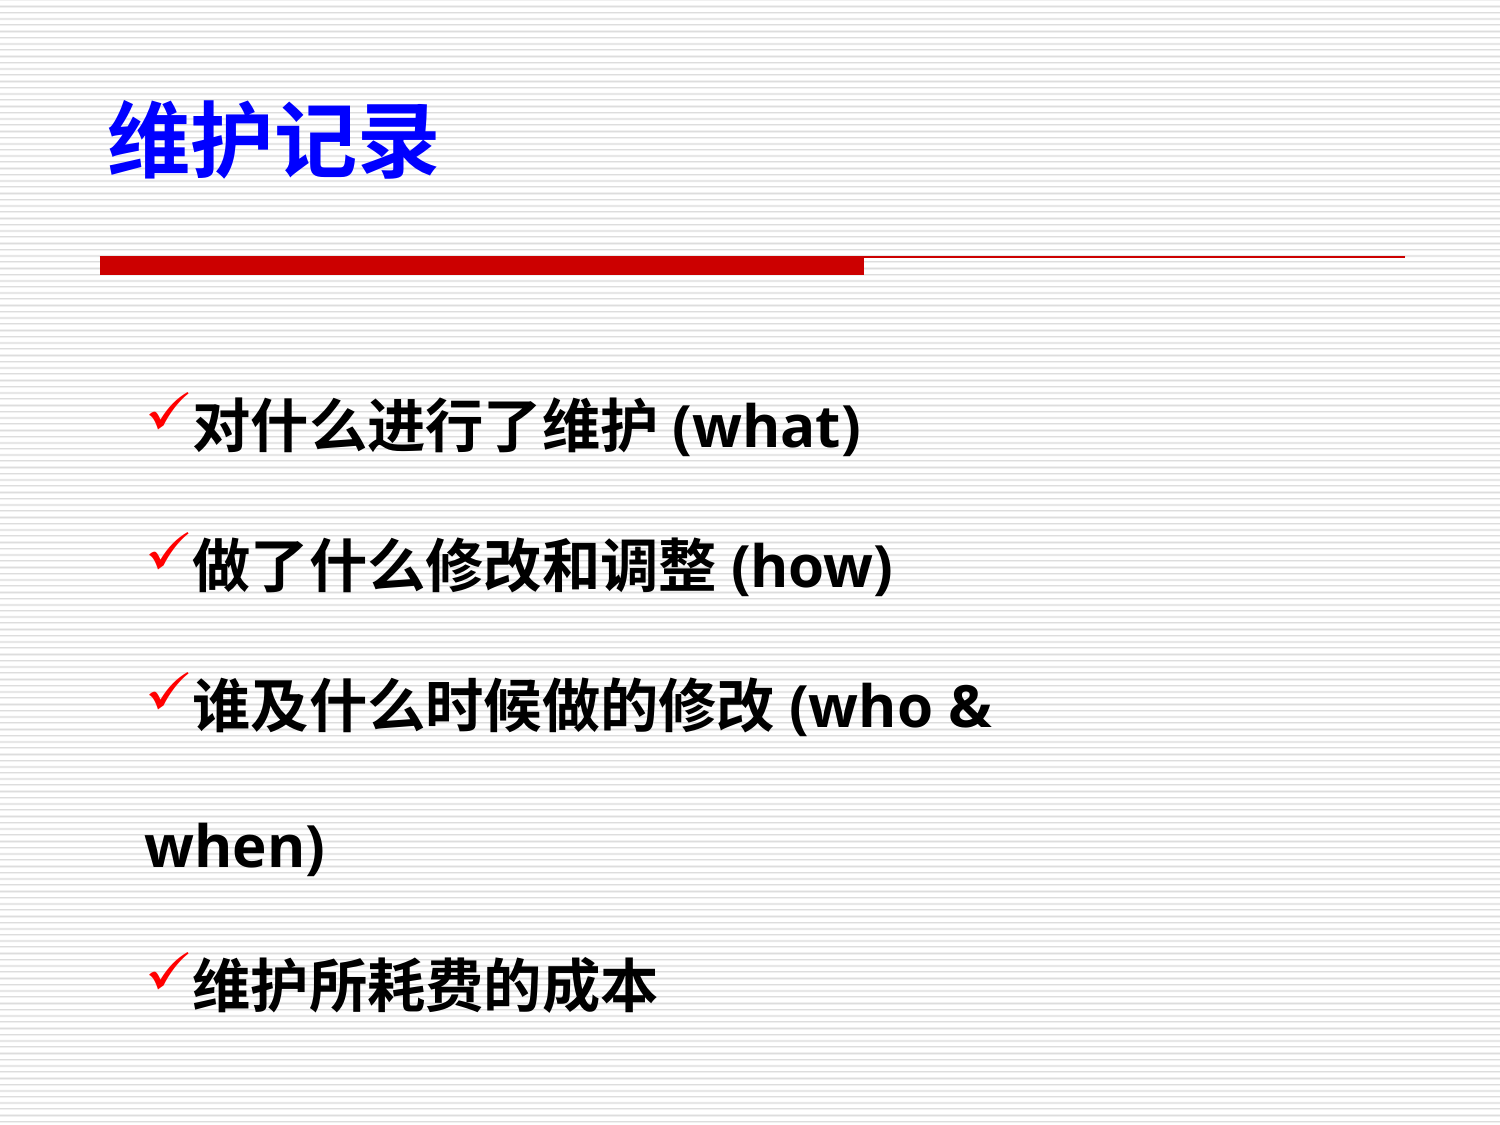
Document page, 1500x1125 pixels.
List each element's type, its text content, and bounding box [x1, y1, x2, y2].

text_box 维护记录 [92, 75, 1431, 201]
text_box 对什么进行了维护(what) 做了什么修改和调整(how) 谁及什么时候做的修改(who & when) 维护所耗费的成本 [129, 311, 1120, 1026]
picture [0, 0, 1500, 1125]
